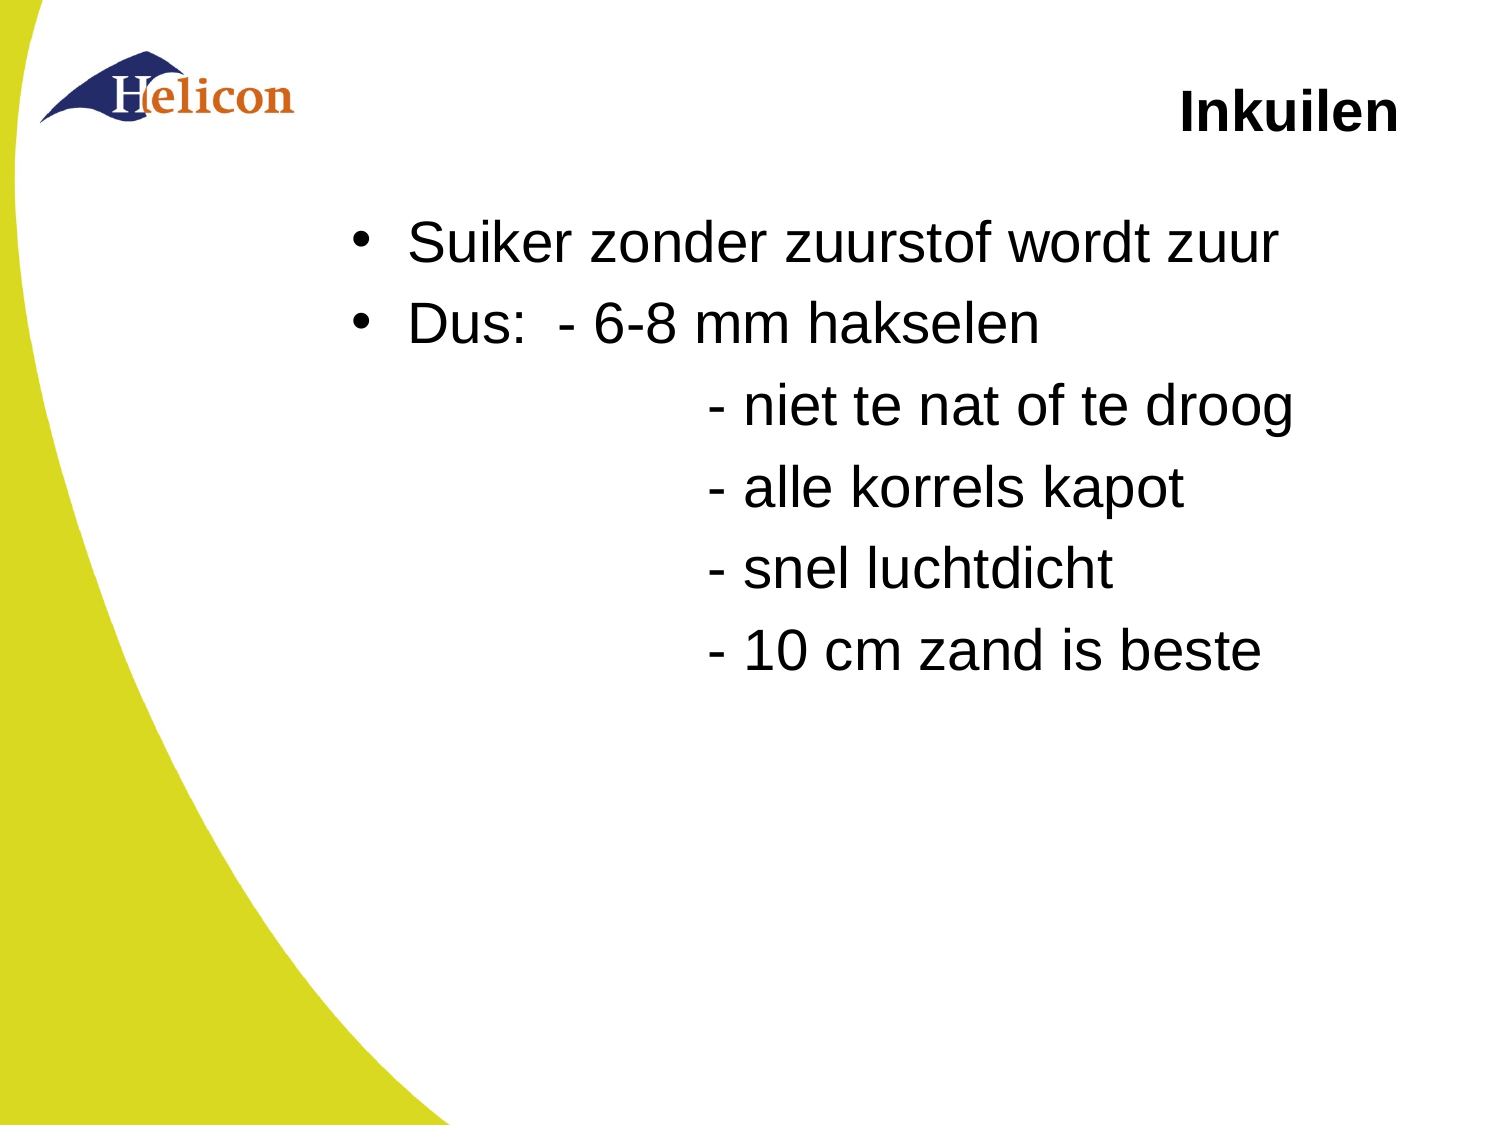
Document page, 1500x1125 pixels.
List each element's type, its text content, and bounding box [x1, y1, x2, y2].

picture [0, 0, 1500, 1125]
list Suiker zonder zuurstof wordt zuur Dus: - 6-8 mm hakselen - niet te nat of te droog - alle korrels kapot - snel luchtdicht - 10 cm zand is beste [336, 196, 1425, 1005]
title Inkuilen [324, 54, 1415, 161]
